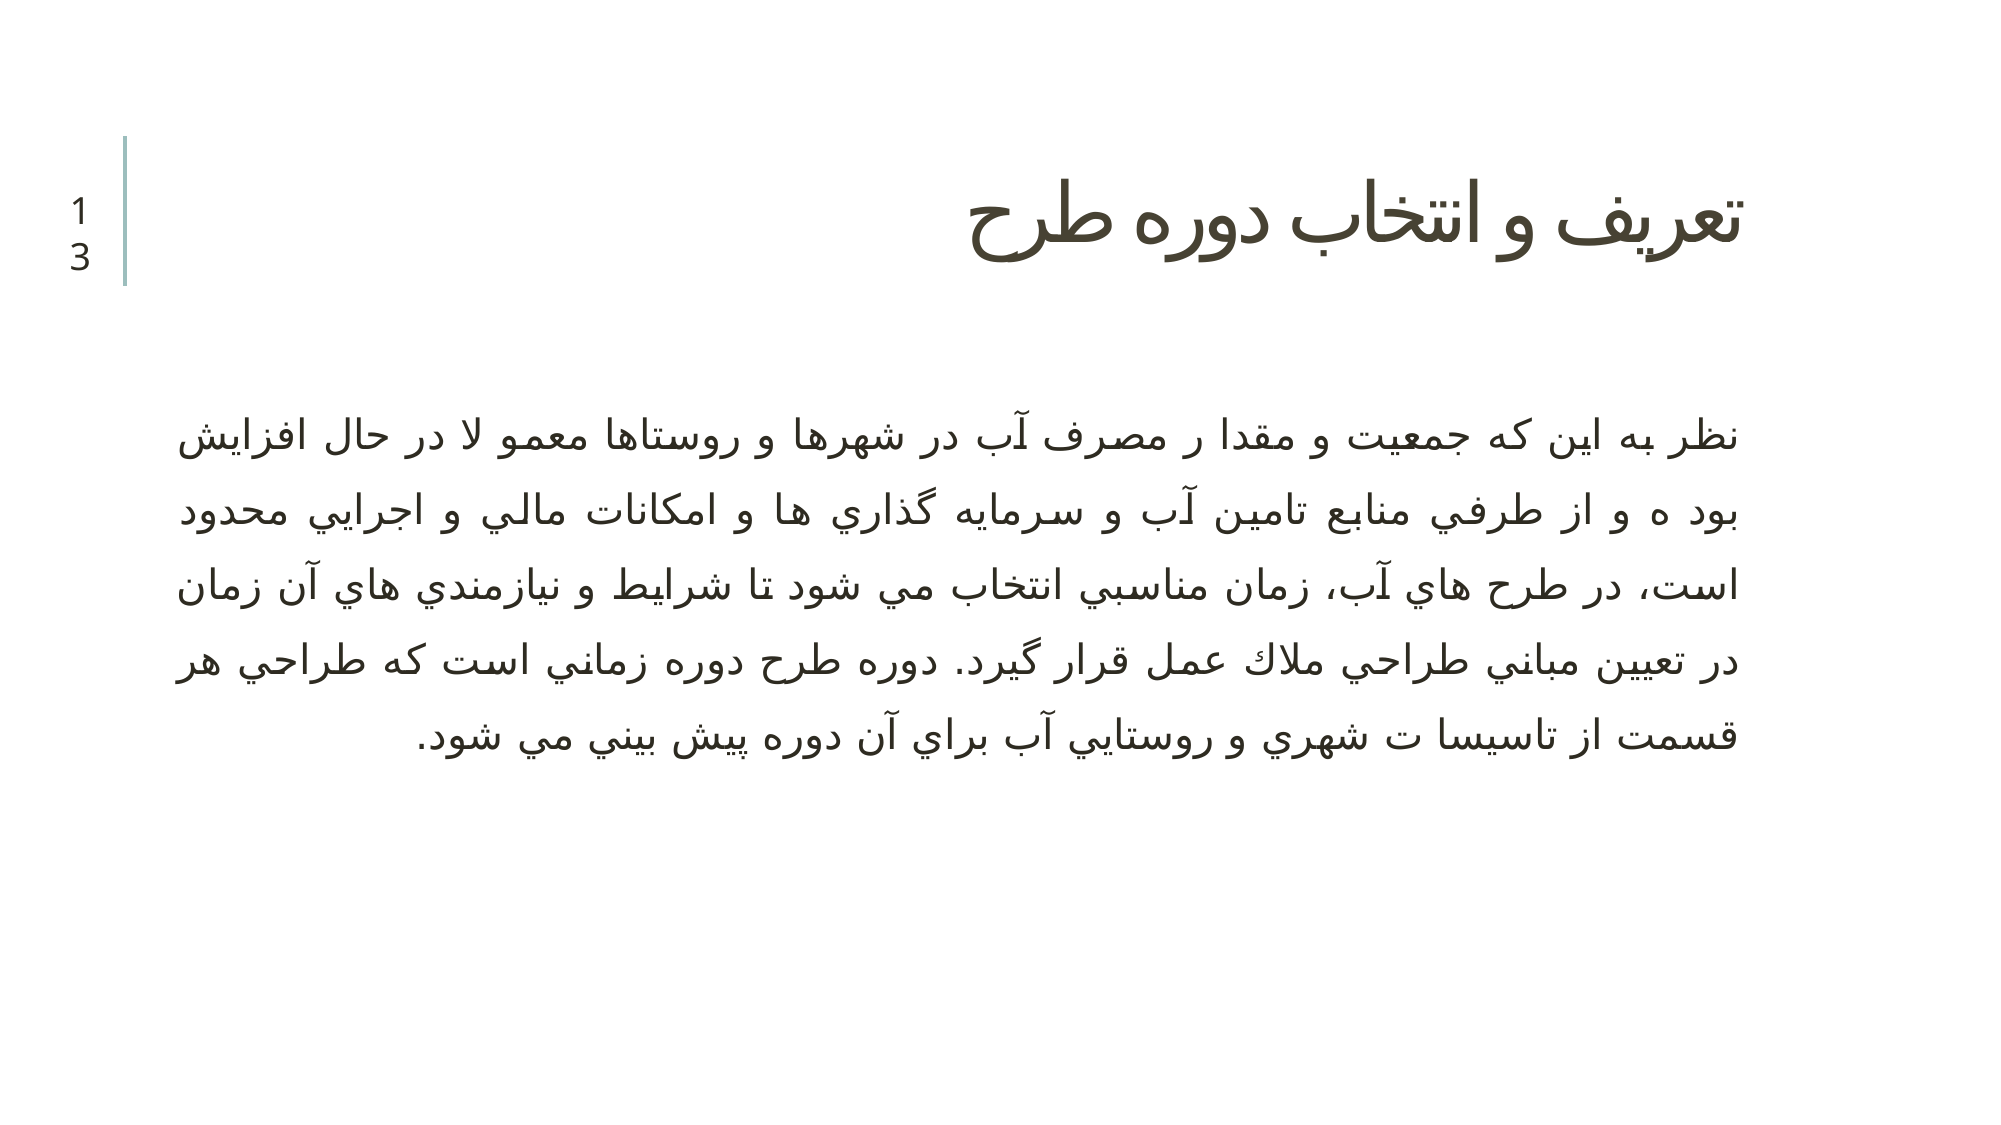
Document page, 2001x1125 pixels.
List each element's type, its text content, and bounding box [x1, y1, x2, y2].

list نظر به اين كه جمعيت و مقدا ر مصرف آب در شهرها و روستاها معمو لا در حال افزايش بود ه و از طرفي منابع تامين آب و سرمايه گذاري ها و امكانات مالي و اجرايي محدود است، در طرح هاي آب، زمان مناسبي انتخاب مي شود تا شرايط و نيازمندي هاي آن زمان در تعيين مباني طراحي ملاك عمل قرار گيرد. دوره طرح دوره زماني است كه طراحي هر قسمت از تاسيسا ت شهري و روستايي آب براي آن دوره پيش بيني مي شود. [168, 375, 1763, 1035]
text_box 13 [54, 180, 125, 285]
title تعريف و انتخاب دوره طرح [168, 96, 1763, 342]
